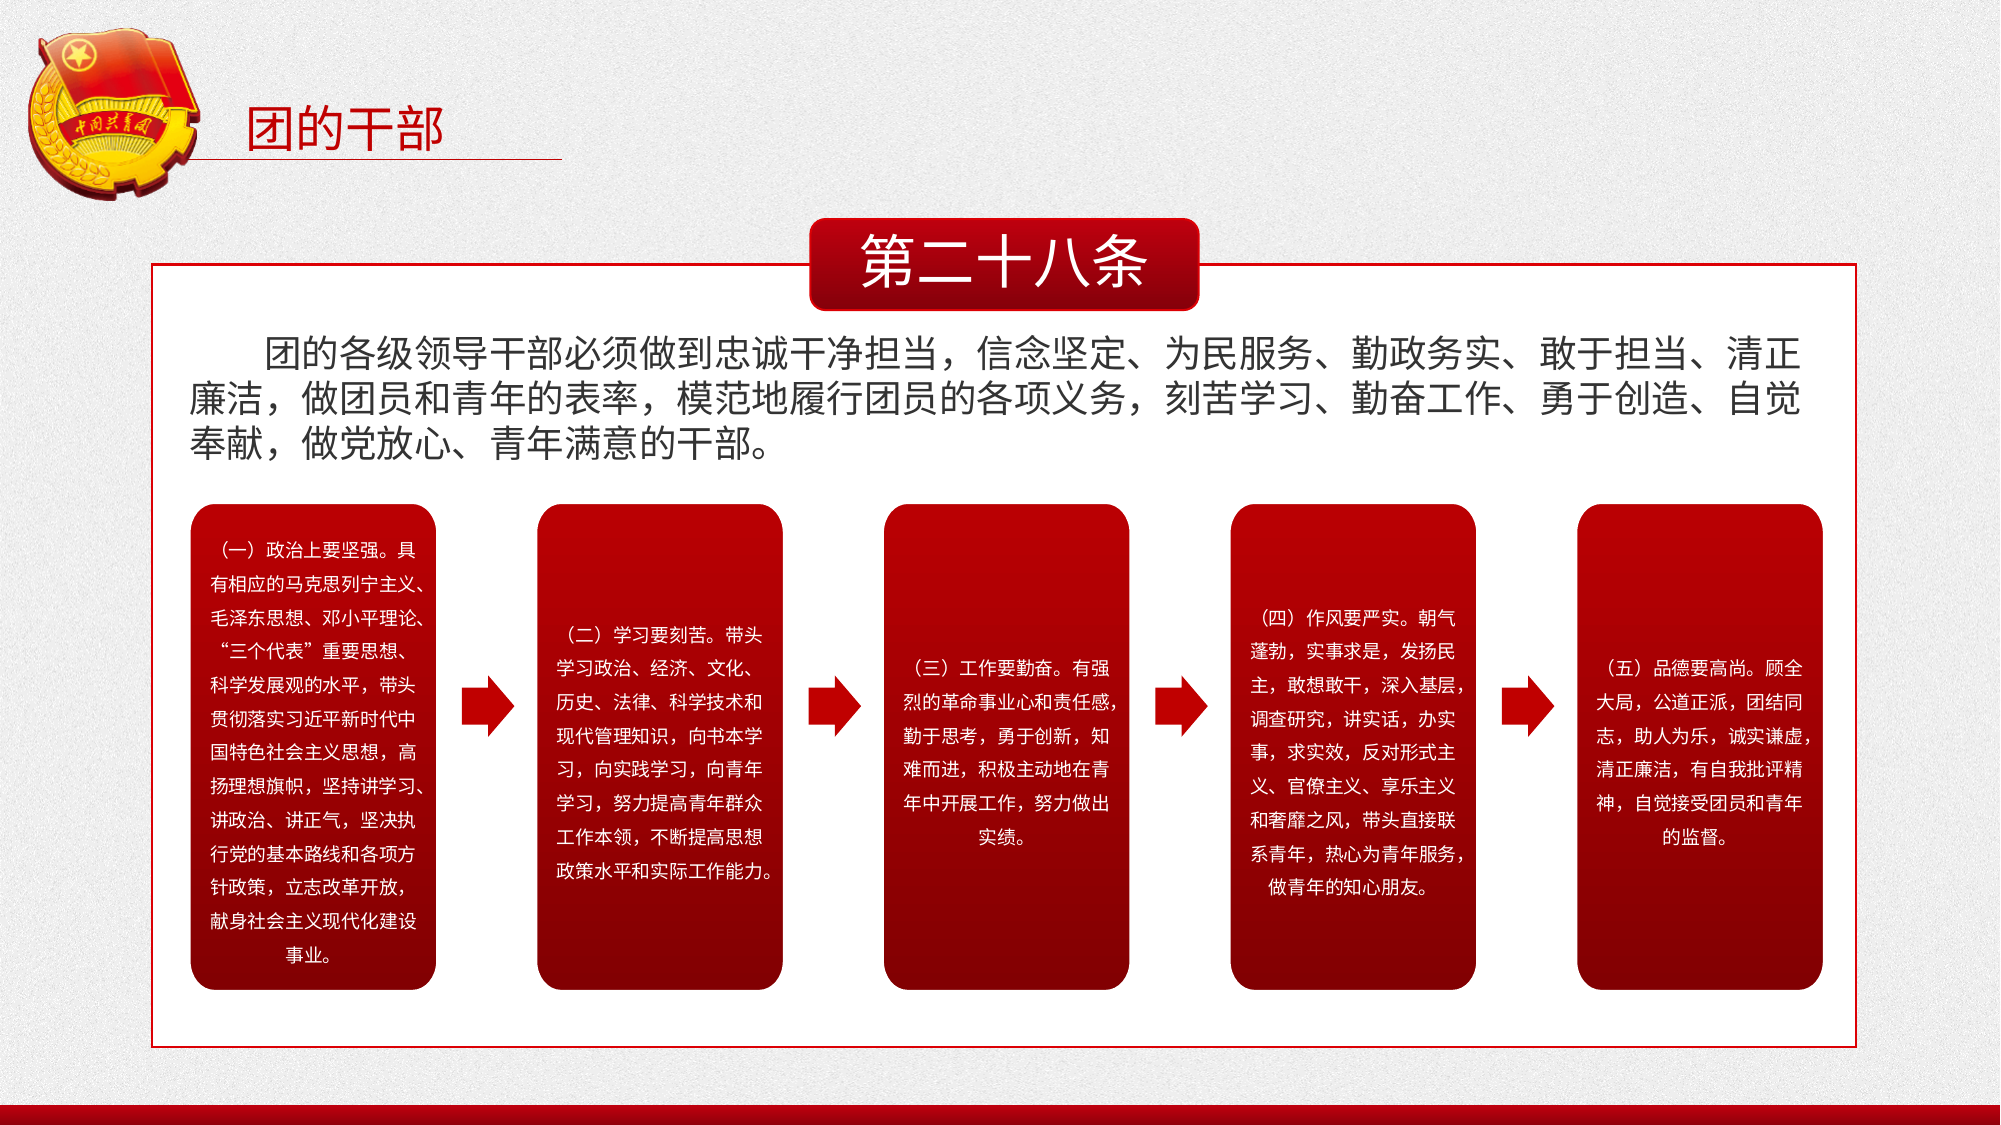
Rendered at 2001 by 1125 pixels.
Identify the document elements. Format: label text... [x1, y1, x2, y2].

text_box （五）品德要高尚。顾全大局，公道正派，团结同志，助人为乐，诚实谦虚，清正廉洁，有自我批评精神，自觉接受团员和青年的监督。 [1575, 501, 1825, 992]
text_box （二）学习要刻苦。带头学习政治、经济、文化、历史、法律、科学技术和现代管理知识，向书本学习，向实践学习，向青年学习，努力提高青年群众工作本领，不断提高思想政策水平和实际工作能力。 [535, 501, 785, 992]
text_box （四）作风要严实。朝气蓬勃，实事求是，发扬民主，敢想敢干，深入基层，调查研究，讲实话，办实事，求实效，反对形式主义、官僚主义、享乐主义和奢靡之风，带头直接联系青年，热心为青年服务，做青年的知心朋友。 [1228, 501, 1479, 992]
text_box 第二十八条 [809, 218, 1200, 312]
text_box [1155, 675, 1208, 737]
text_box [151, 263, 1857, 1048]
text_box [461, 675, 515, 737]
text_box [1501, 675, 1555, 737]
text_box （一）政治上要坚强。具有相应的马克思列宁主义、毛泽东思想、邓小平理论、“三个代表”重要思想、科学发展观的水平，带头贯彻落实习近平新时代中国特色社会主义思想，高扬理想旗帜，坚持讲学习、讲政治、讲正气，坚决执行党的基本路线和各项方针政策，立志改革开放，献身社会主义现代化建设事业。 [188, 501, 439, 992]
text_box （三）工作要勤奋。有强烈的革命事业心和责任感，勤于思考，勇于创新，知难而进，积极主动地在青年中开展工作，努力做出实绩。 [881, 501, 1132, 992]
text_box [808, 675, 862, 737]
text_box 团的干部 [230, 90, 461, 159]
picture [0, 0, 2001, 1125]
text_box 团的各级领导干部必须做到忠诚干净担当，信念坚定、为民服务、勤政务实、敢于担当、清正廉洁，做团员和青年的表率，模范地履行团员的各项义务，刻苦学习、勤奋工作、勇于创造、自觉奉献，做党放心、青年满意的干部。 [174, 322, 1835, 473]
text_box 团的干部 [230, 160, 461, 165]
